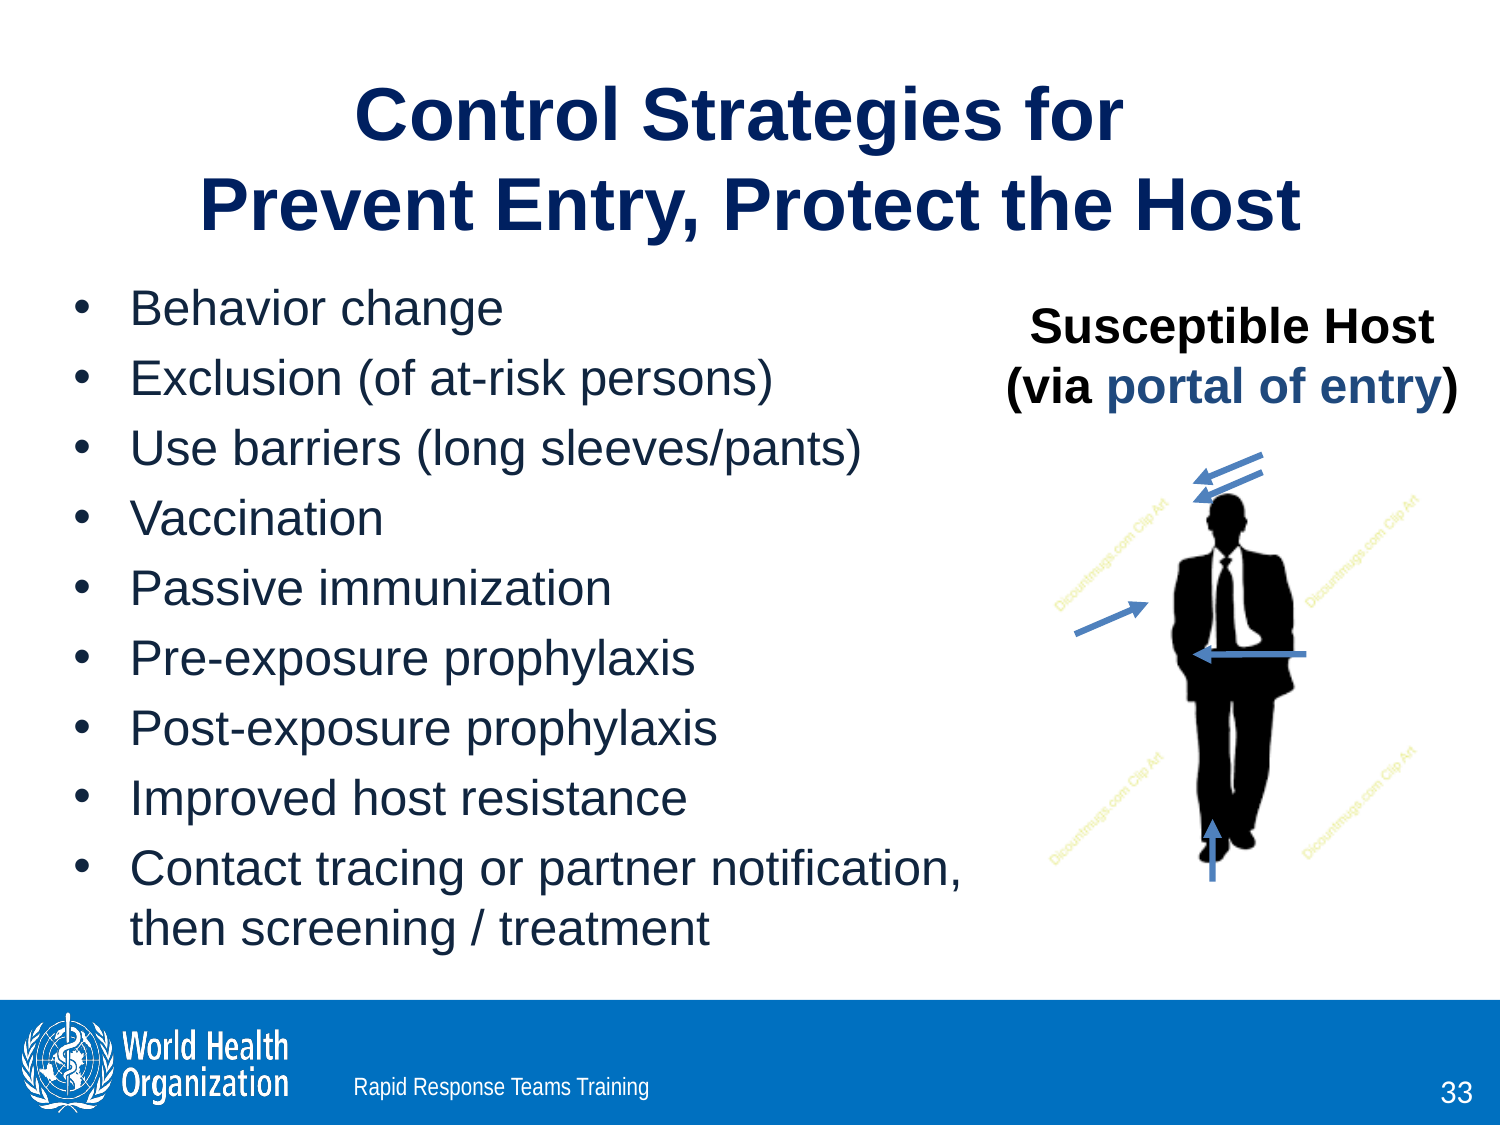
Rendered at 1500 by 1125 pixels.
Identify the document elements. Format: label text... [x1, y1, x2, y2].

picture [21, 1012, 288, 1113]
text_box Control Strategies for Prevent Entry, Protect the Host [62, 57, 1439, 220]
text_box [1192, 454, 1263, 485]
picture [1040, 487, 1423, 870]
text_box Susceptible Host (via portal of entry) [982, 285, 1483, 421]
text_box Behavior change Exclusion (of at-risk persons) Use barriers (long sleeves/pants) Vaccination Passive immunization Pre-exposure prophylaxis Post-exposure prophylaxis Improved host resistance Contact tracing or partner notification, then screening / treatment [58, 268, 983, 1094]
